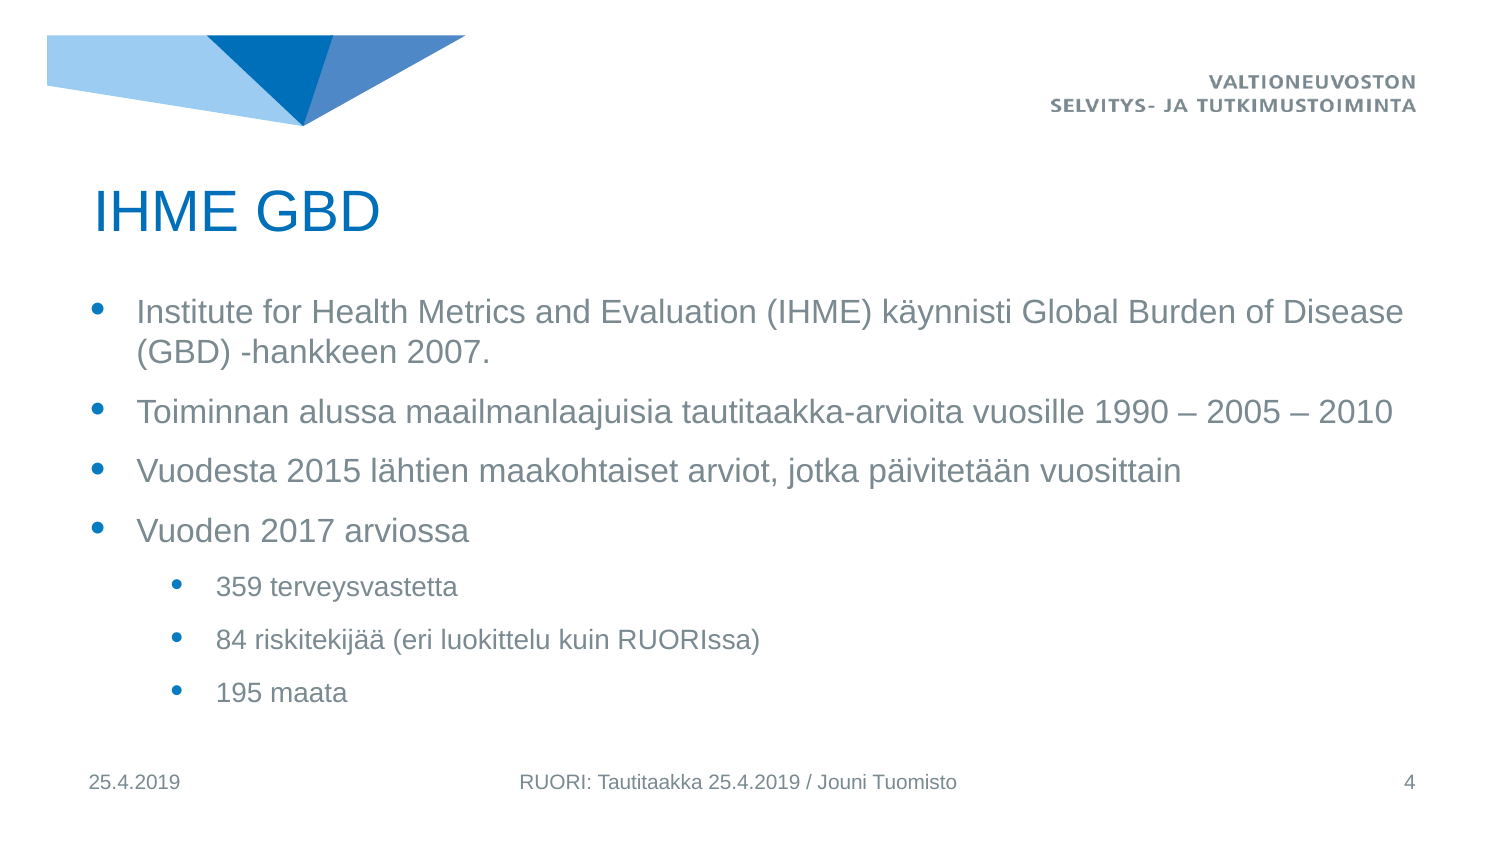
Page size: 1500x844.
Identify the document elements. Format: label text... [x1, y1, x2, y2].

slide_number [88, 767, 225, 796]
title IHME GBD [78, 153, 1430, 269]
slide_number 4 [1352, 767, 1416, 796]
list Institute for Health Metrics and Evaluation (IHME) käynnisti Global Burden of Disease (GBD) -hankkeen 2007. Toiminnan alussa maailmanlaajuisia tautitaakka-arvioita vuosille 1990 – 2005 – 2010 Vuodesta 2015 lähtien maakohtaiset arviot, jotka päivitetään vuosittain Vuoden 2017 arviossa 359 terveysvastetta 84 riskitekijää (eri luokittelu kuin RUORIssa) 195 maata [74, 282, 1425, 754]
footer RUORI: Tautitaakka 25.4.2019 / Jouni Tuomisto [454, 767, 1022, 796]
picture [1051, 75, 1416, 112]
